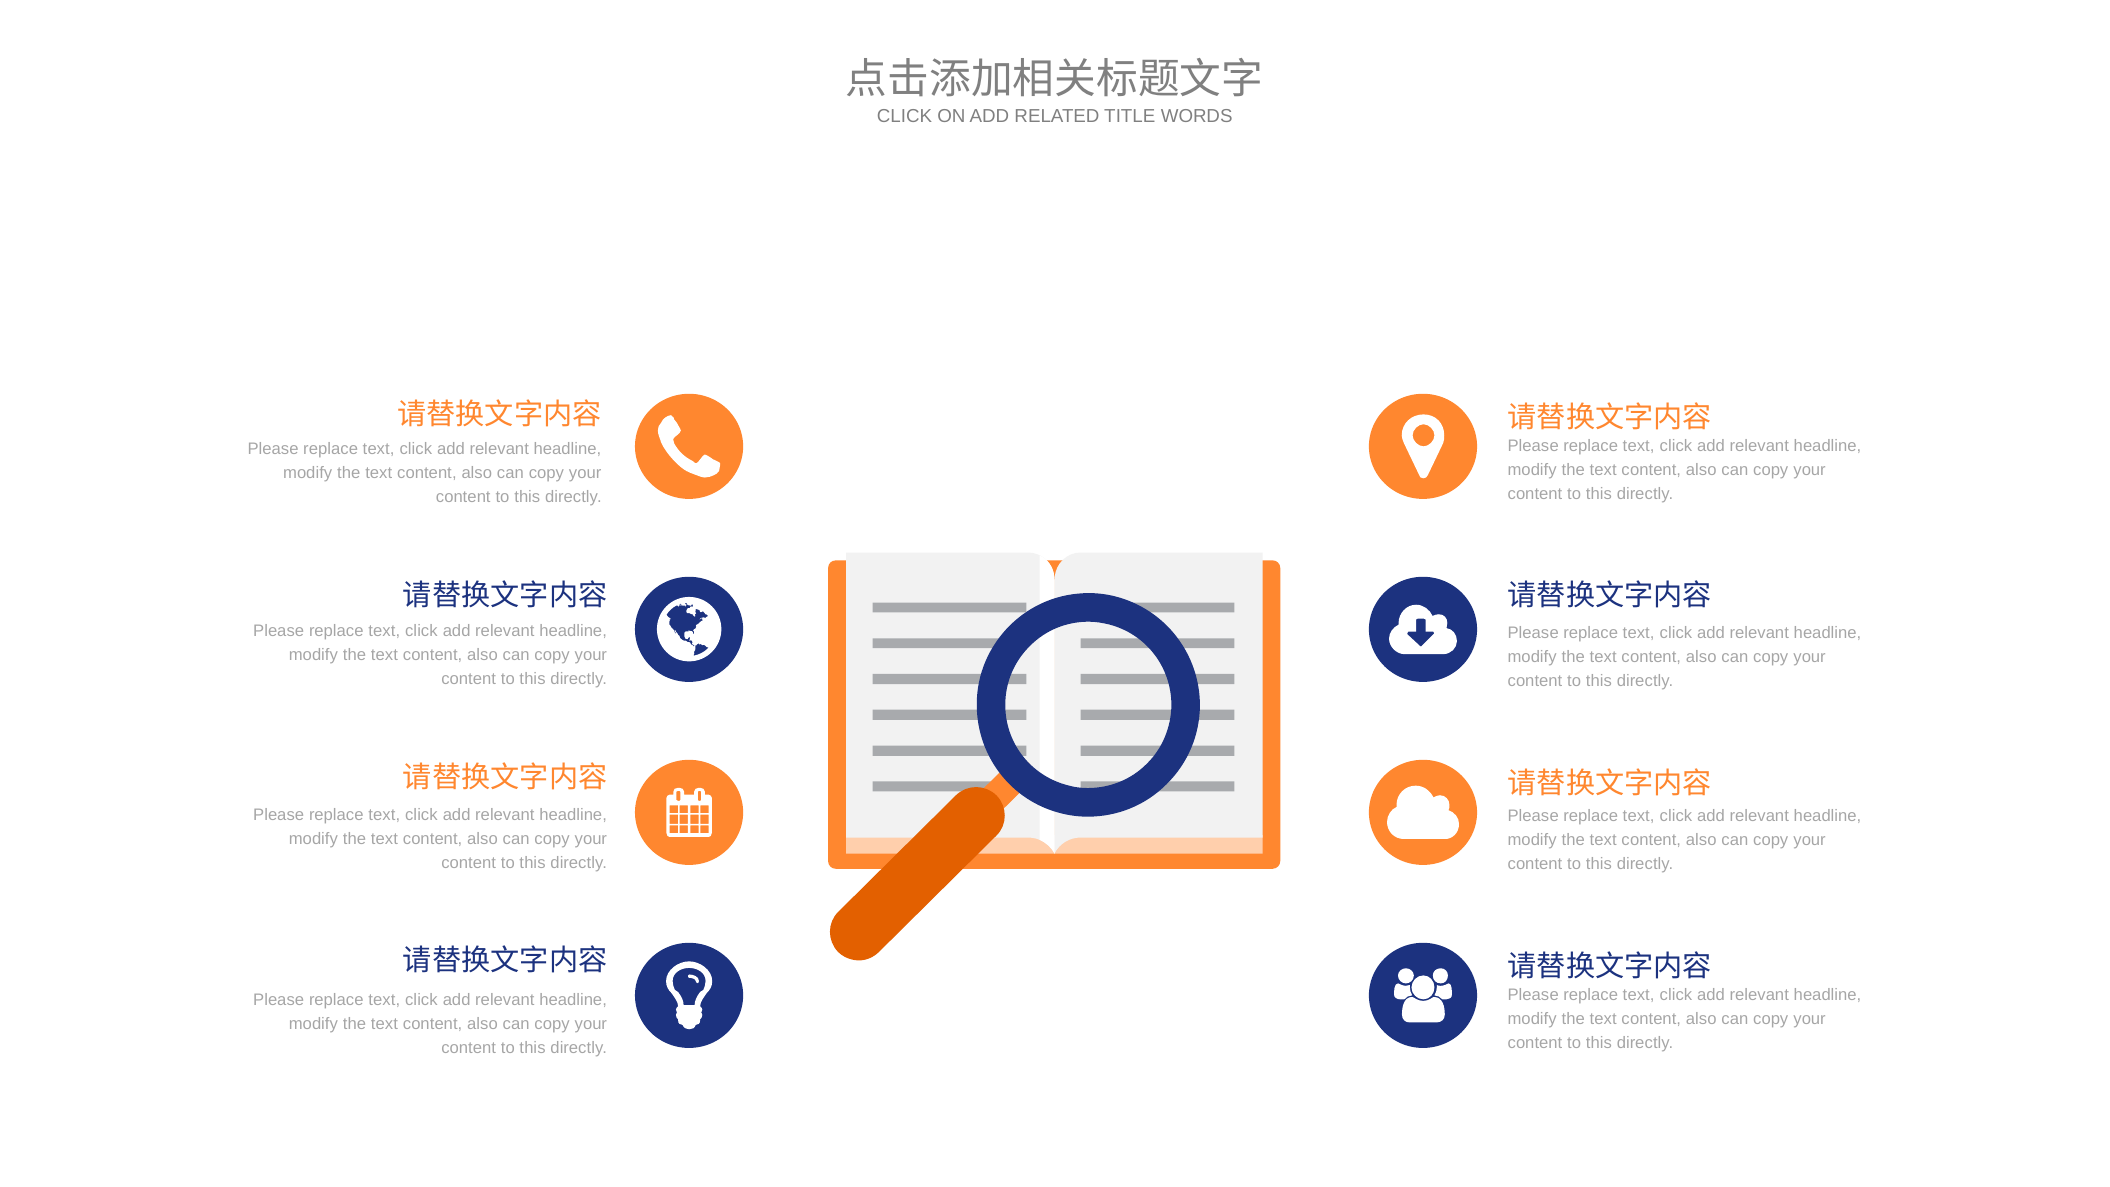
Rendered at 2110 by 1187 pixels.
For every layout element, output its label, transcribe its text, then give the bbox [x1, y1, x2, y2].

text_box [634, 576, 744, 682]
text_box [634, 942, 744, 1048]
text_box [251, 568, 608, 689]
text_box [634, 759, 744, 865]
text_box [1507, 390, 1864, 504]
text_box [251, 750, 608, 873]
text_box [634, 393, 744, 499]
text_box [1368, 576, 1478, 682]
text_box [251, 934, 608, 1058]
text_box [827, 552, 1281, 963]
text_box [1368, 942, 1478, 1048]
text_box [246, 388, 602, 507]
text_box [1507, 756, 1864, 874]
text_box 点击添加相关标题文字 [803, 44, 1307, 107]
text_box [1507, 569, 1864, 691]
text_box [1368, 393, 1478, 499]
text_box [1507, 939, 1864, 1053]
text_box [1368, 759, 1478, 865]
text_box CLICK ON ADD RELATED TITLE WORDS [852, 95, 1257, 130]
